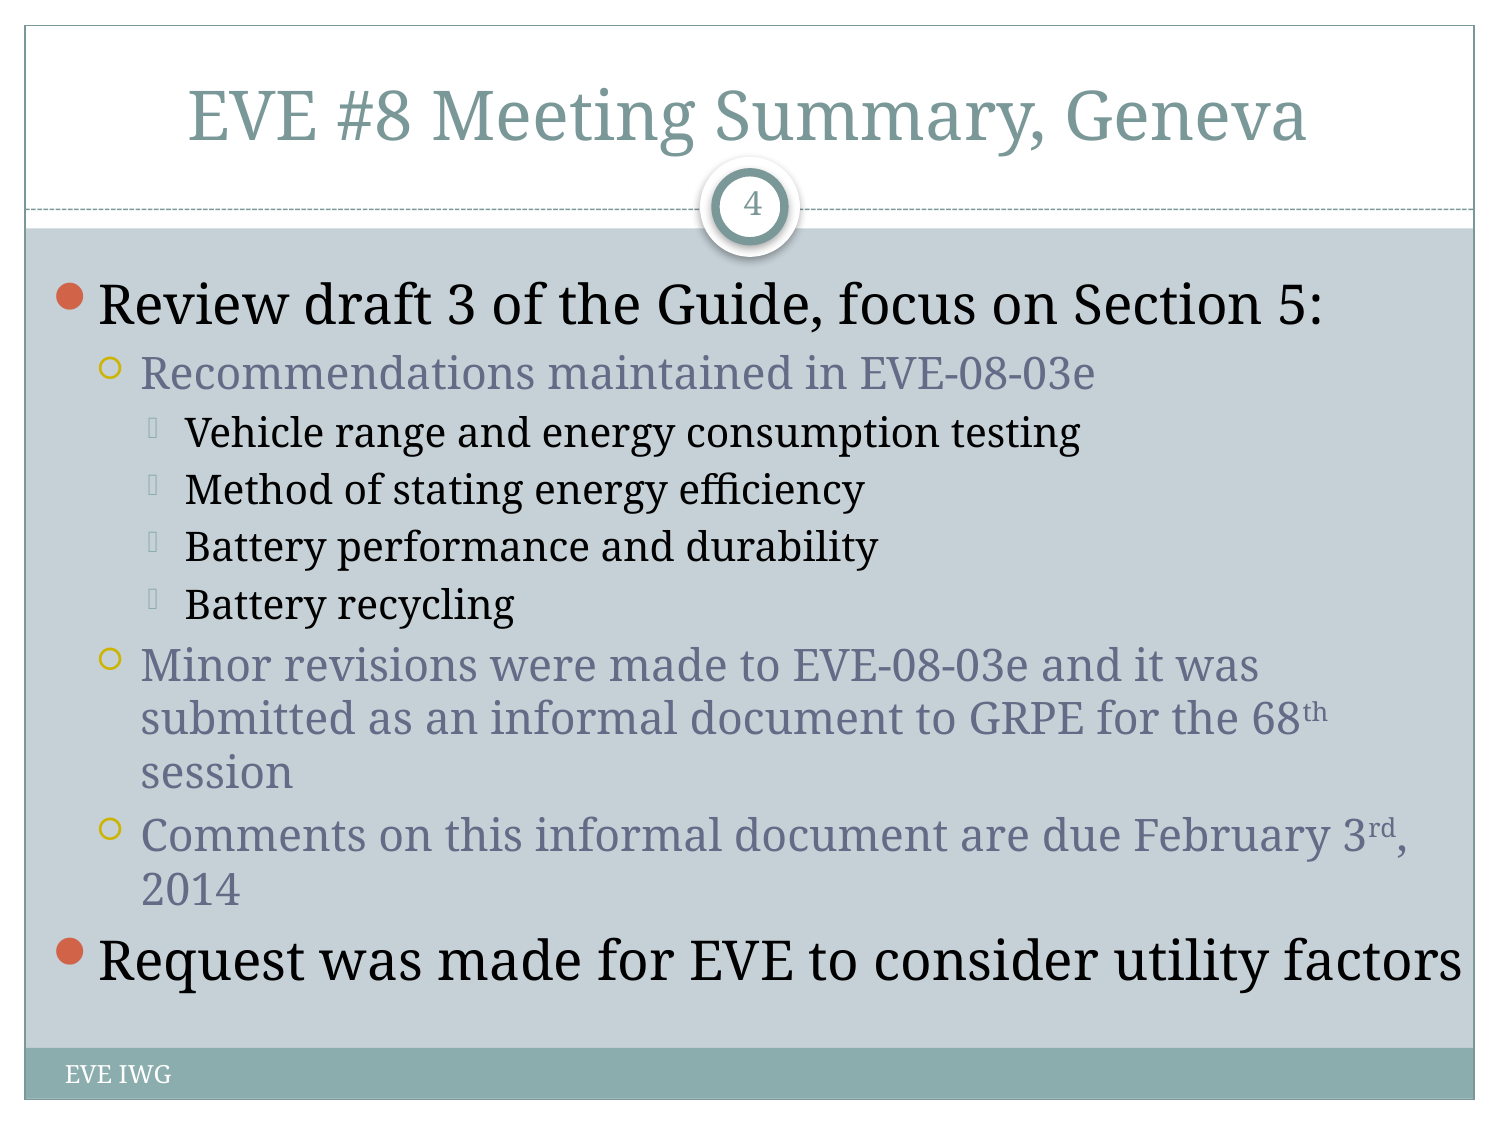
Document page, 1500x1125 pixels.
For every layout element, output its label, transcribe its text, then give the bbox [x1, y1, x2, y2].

slide_number 4 [715, 168, 791, 241]
list Review draft 3 of the Guide, focus on Section 5: Recommendations maintained in EVE-08-03e Vehicle range and energy consumption testing Method of stating energy efficiency Battery performance and durability Battery recycling Minor revisions were made to EVE-08-03e and it was submitted as an informal document to GRPE for the 68th session Comments on this informal document are due February 3rd, 2014 Request was made for EVE to consider utility factors [37, 262, 1500, 1050]
footer EVE IWG [50, 1051, 638, 1112]
title EVE #8 Meeting Summary, Geneva [49, 37, 1450, 162]
